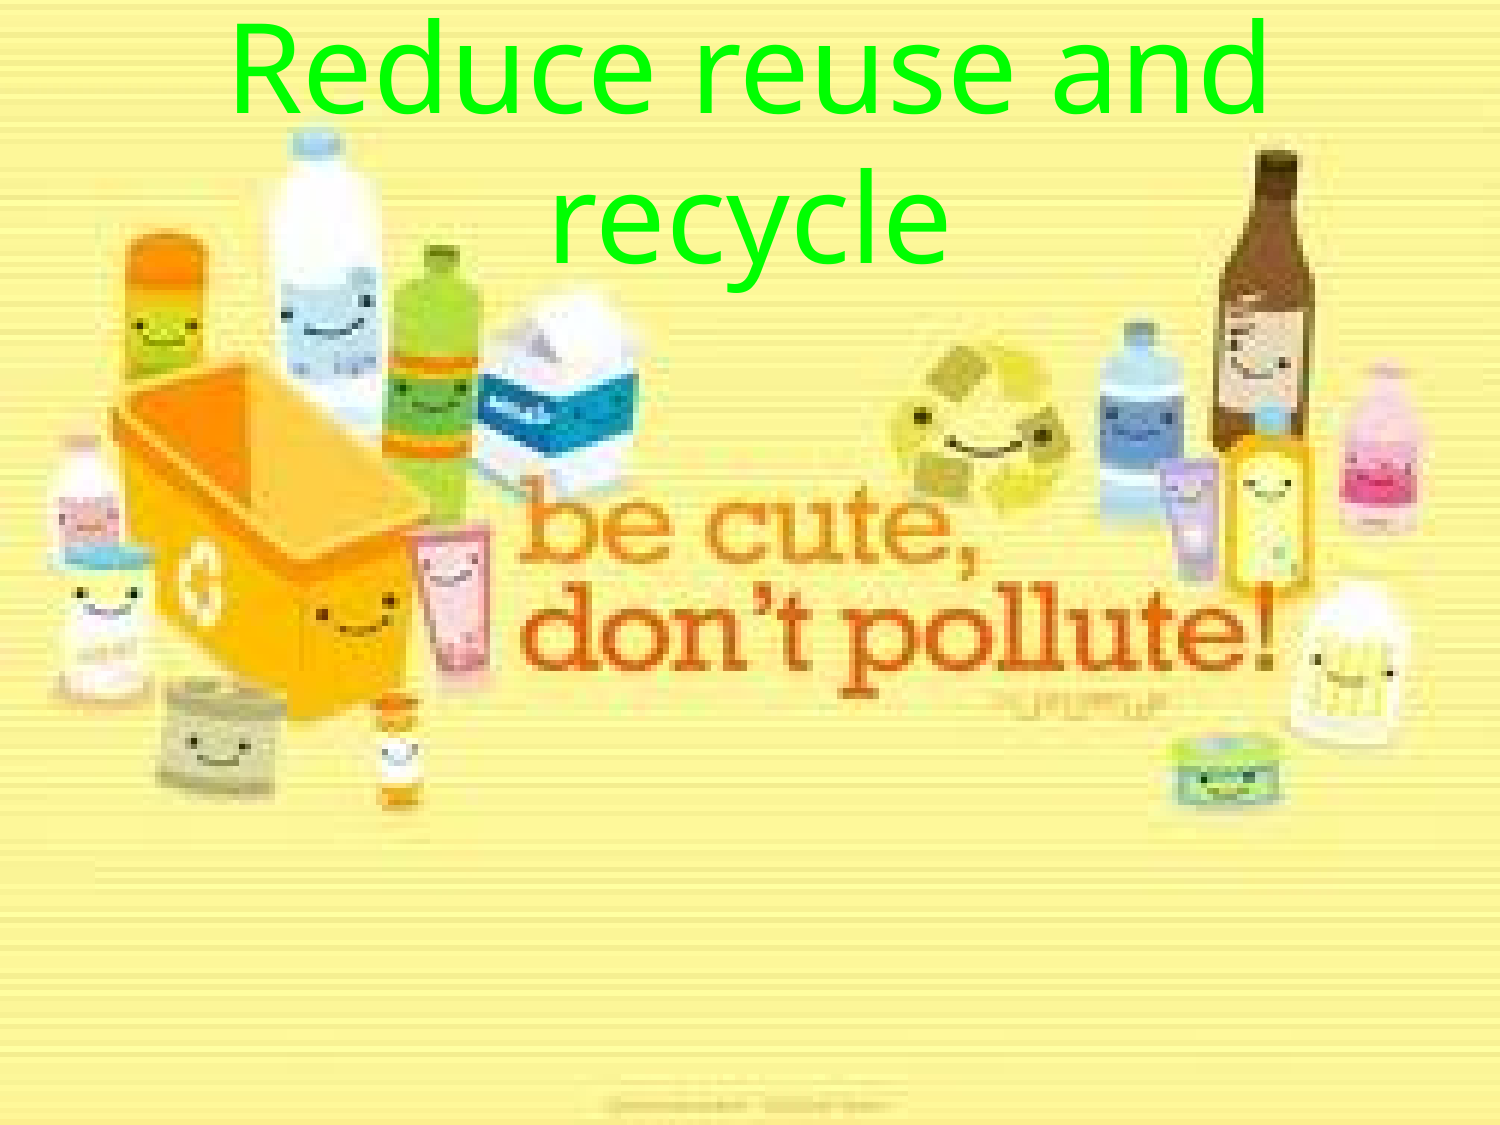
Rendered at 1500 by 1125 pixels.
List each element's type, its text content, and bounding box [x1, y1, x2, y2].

picture [0, 0, 1500, 1125]
title Reduce reuse and recycle [75, 45, 1425, 233]
